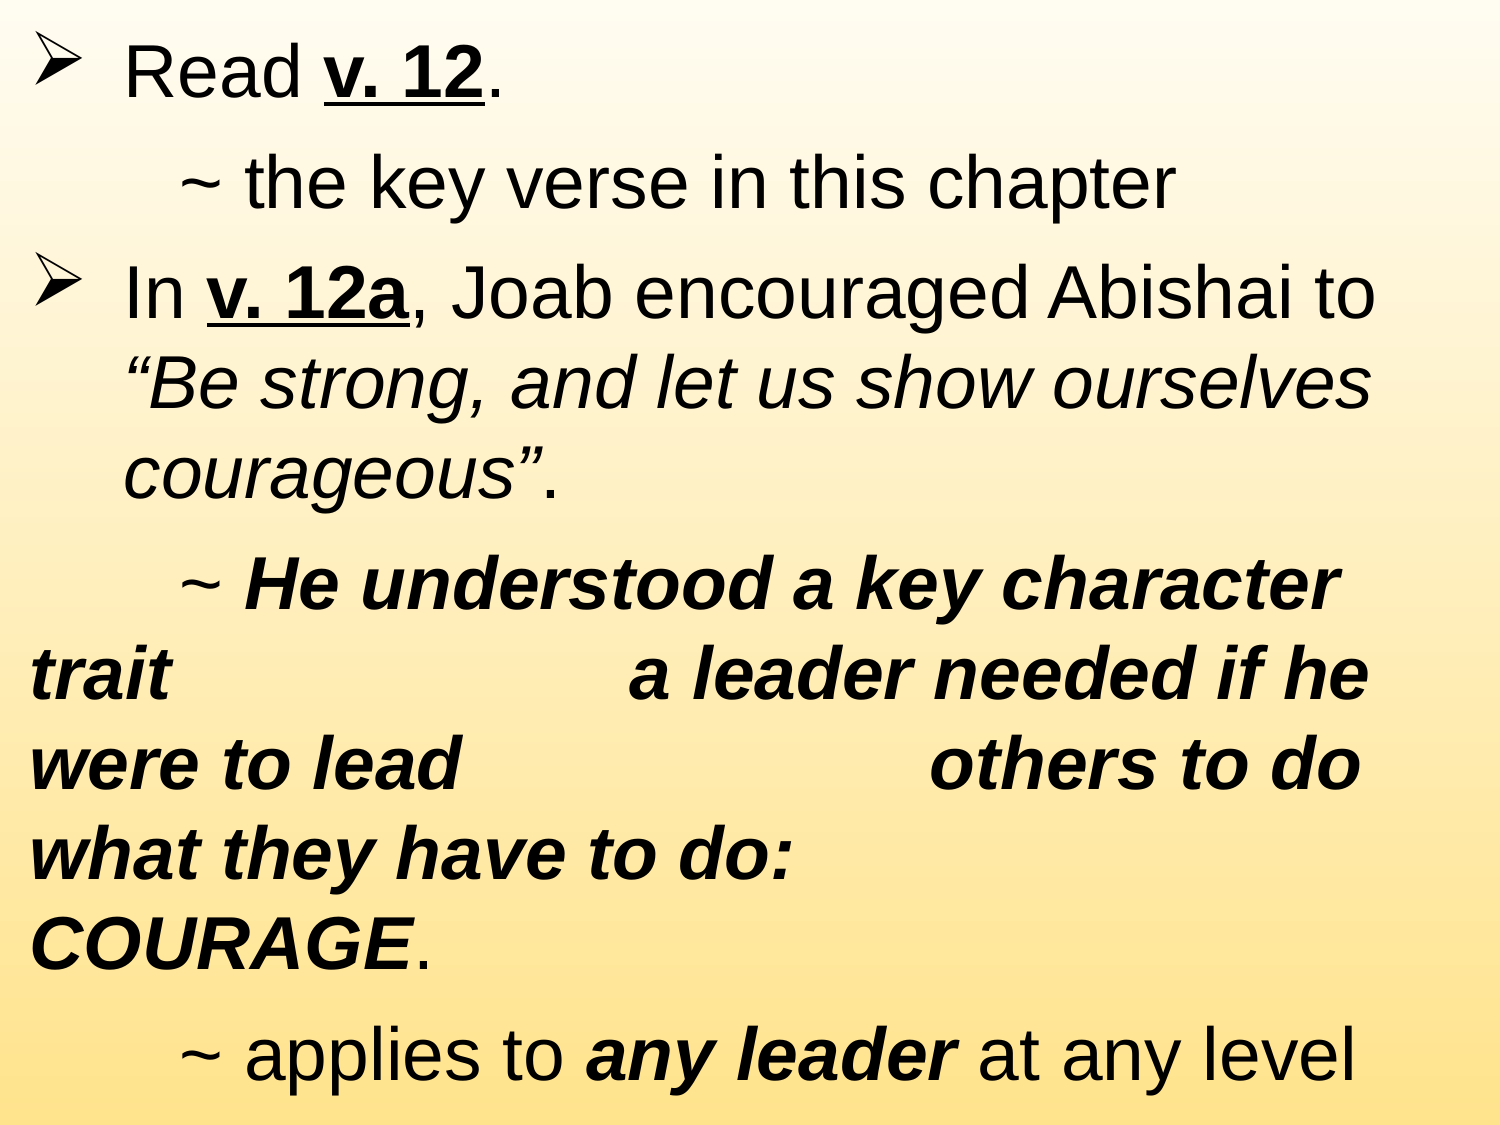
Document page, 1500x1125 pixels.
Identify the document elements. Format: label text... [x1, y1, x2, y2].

subtitle Read v. 12. ~ the key verse in this chapter In v. 12a, Joab encouraged Abishai to “Be strong, and let us show ourselves courageous”. ~ He understood a key character trait a leader needed if he were to lead others to do what they have to do: COURAGE. ~ applies to any leader at any level [14, 14, 1482, 1104]
